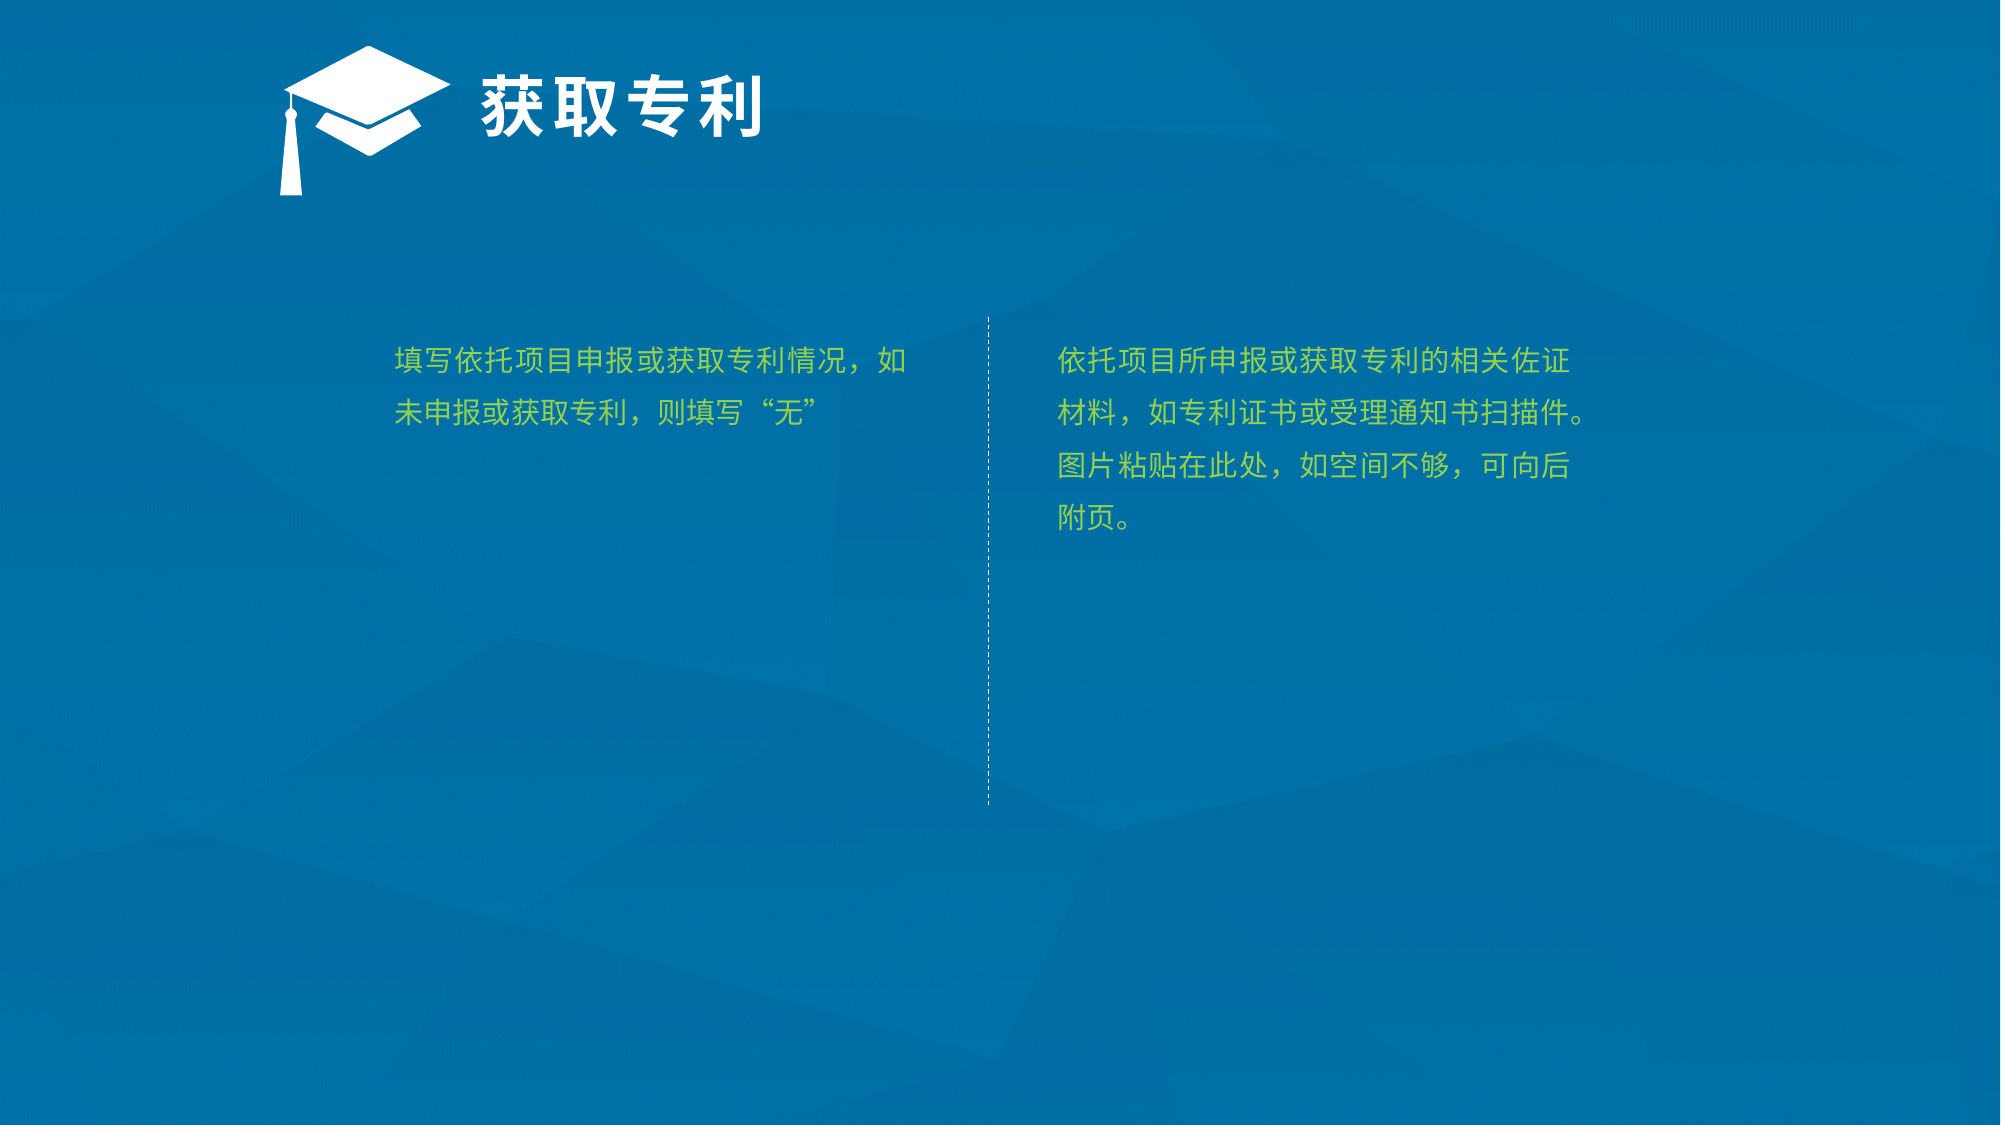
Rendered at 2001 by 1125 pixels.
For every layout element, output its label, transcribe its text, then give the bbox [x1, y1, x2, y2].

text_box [280, 45, 837, 196]
text_box 填写依托项目申报或获取专利情况，如未申报或获取专利，则填写“无” [379, 317, 922, 836]
text_box 依托项目所申报或获取专利的相关佐证材料，如专利证书或受理通知书扫描件。图片粘贴在此处，如空间不够，可向后附页。 [1042, 317, 1586, 954]
